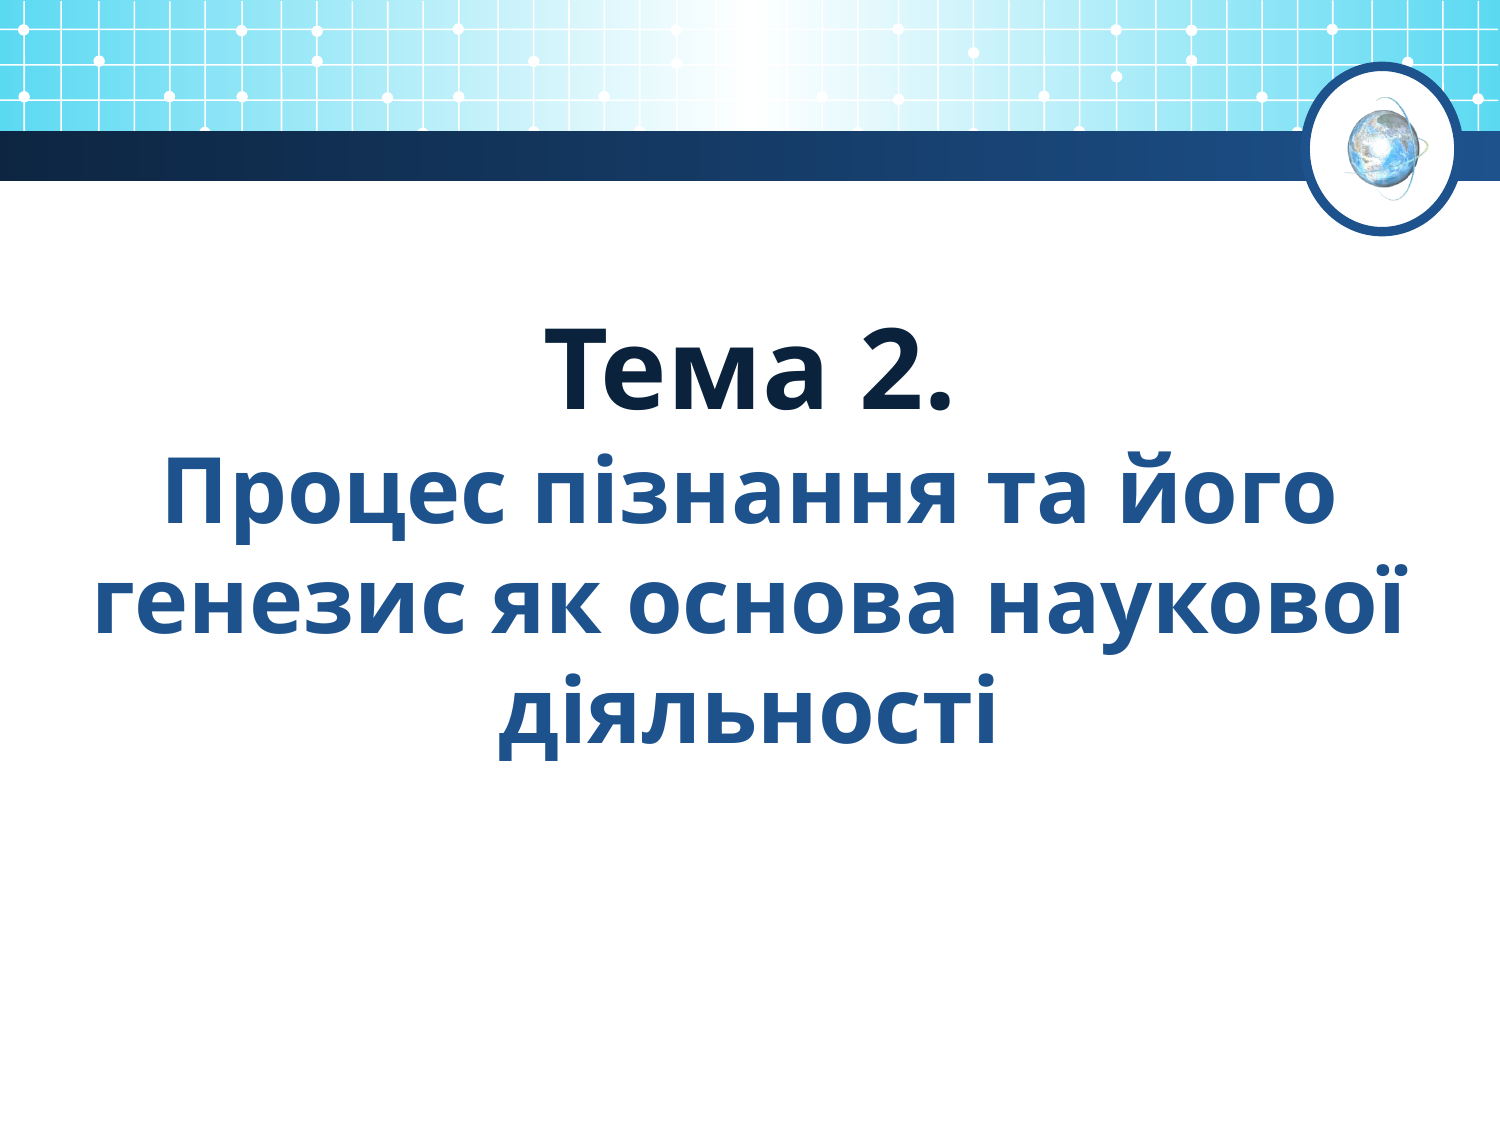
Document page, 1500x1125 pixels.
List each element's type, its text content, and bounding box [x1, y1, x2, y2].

title Тема 2. Процес пізнання та його генезис як основа наукової діяльності [0, 125, 1500, 934]
picture [1314, 72, 1450, 125]
